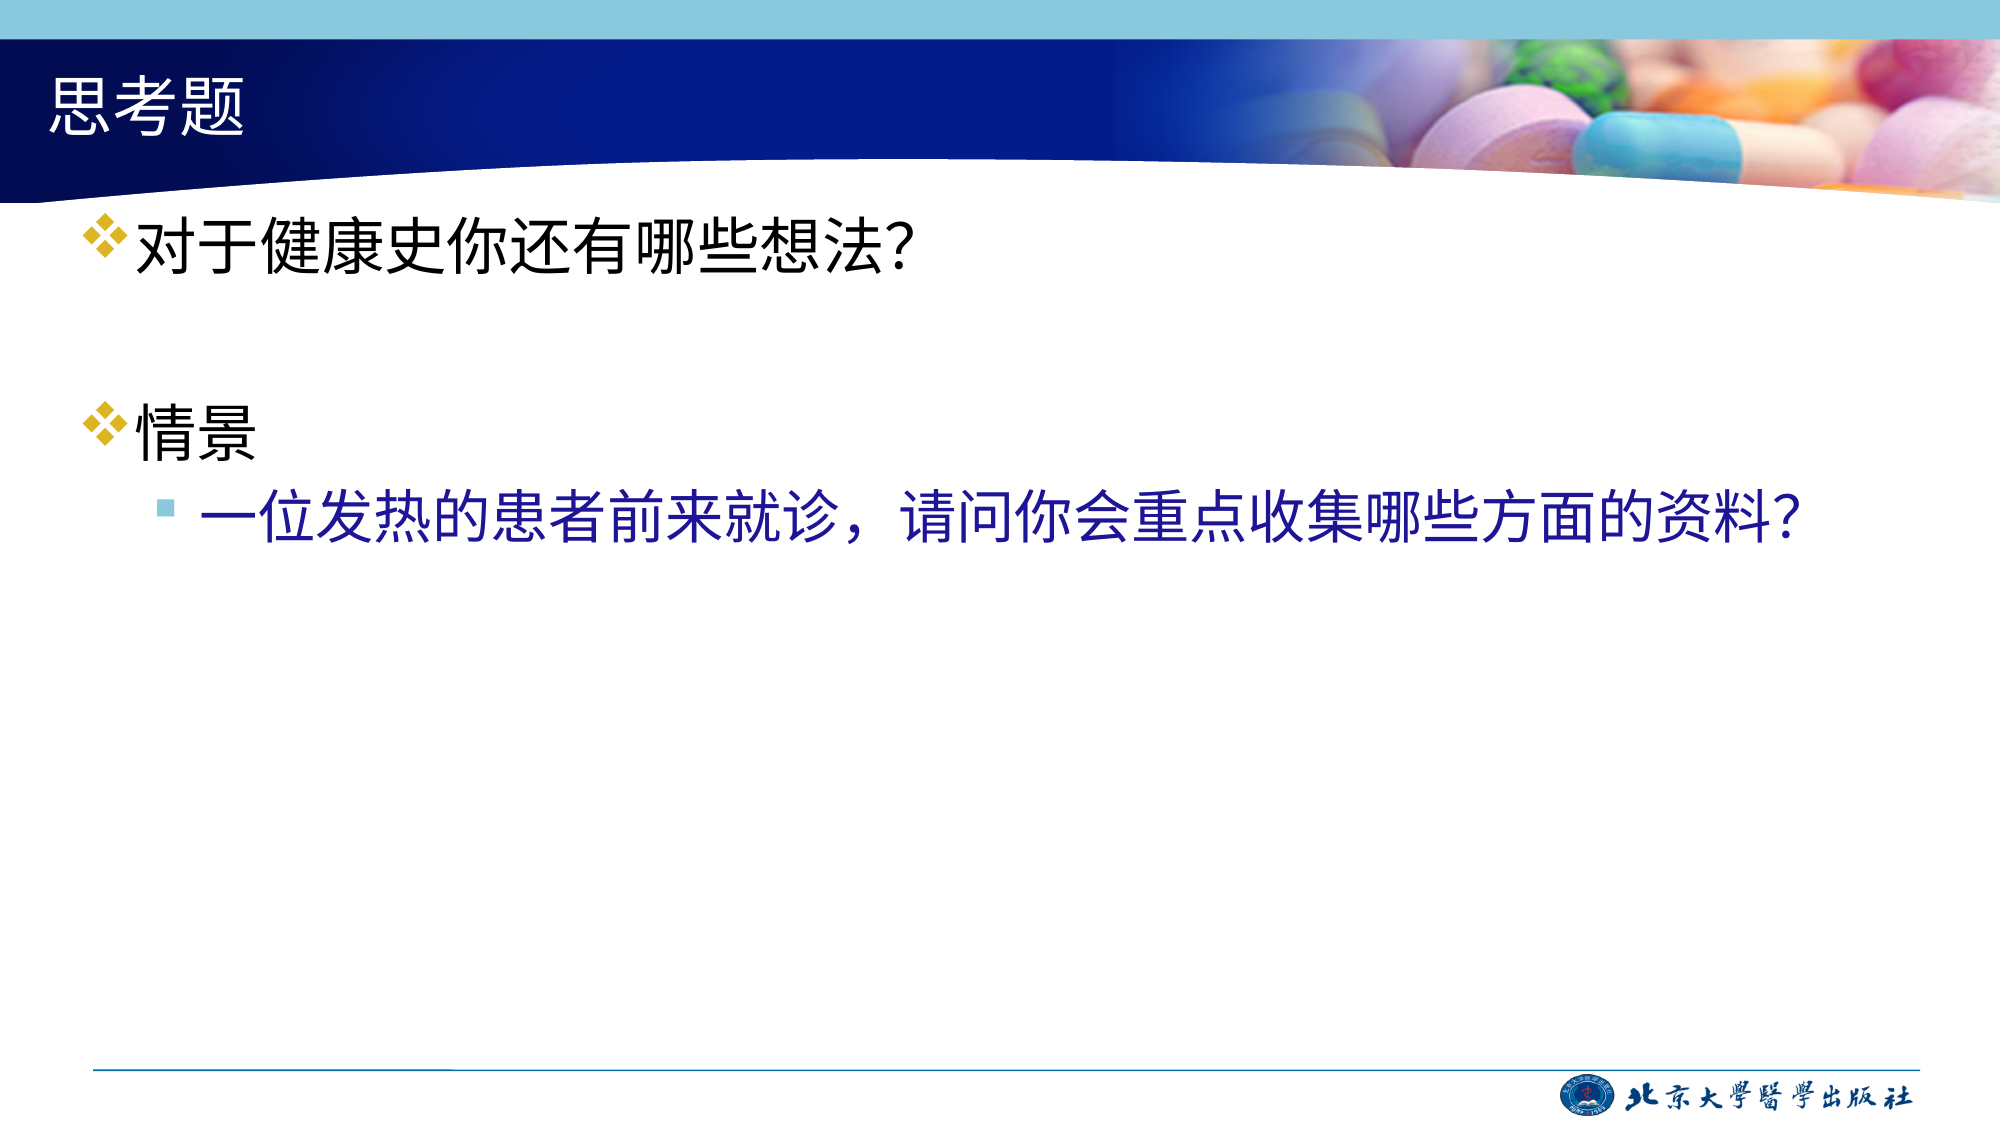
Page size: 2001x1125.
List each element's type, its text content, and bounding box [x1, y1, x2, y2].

list 对于健康史你还有哪些想法？ 情景 一位发热的患者前来就诊，请问你会重点收集哪些方面的资料？ [62, 198, 1947, 1000]
picture [1560, 1074, 1915, 1118]
picture [0, 40, 2000, 203]
title 思考题 [30, 58, 1799, 152]
